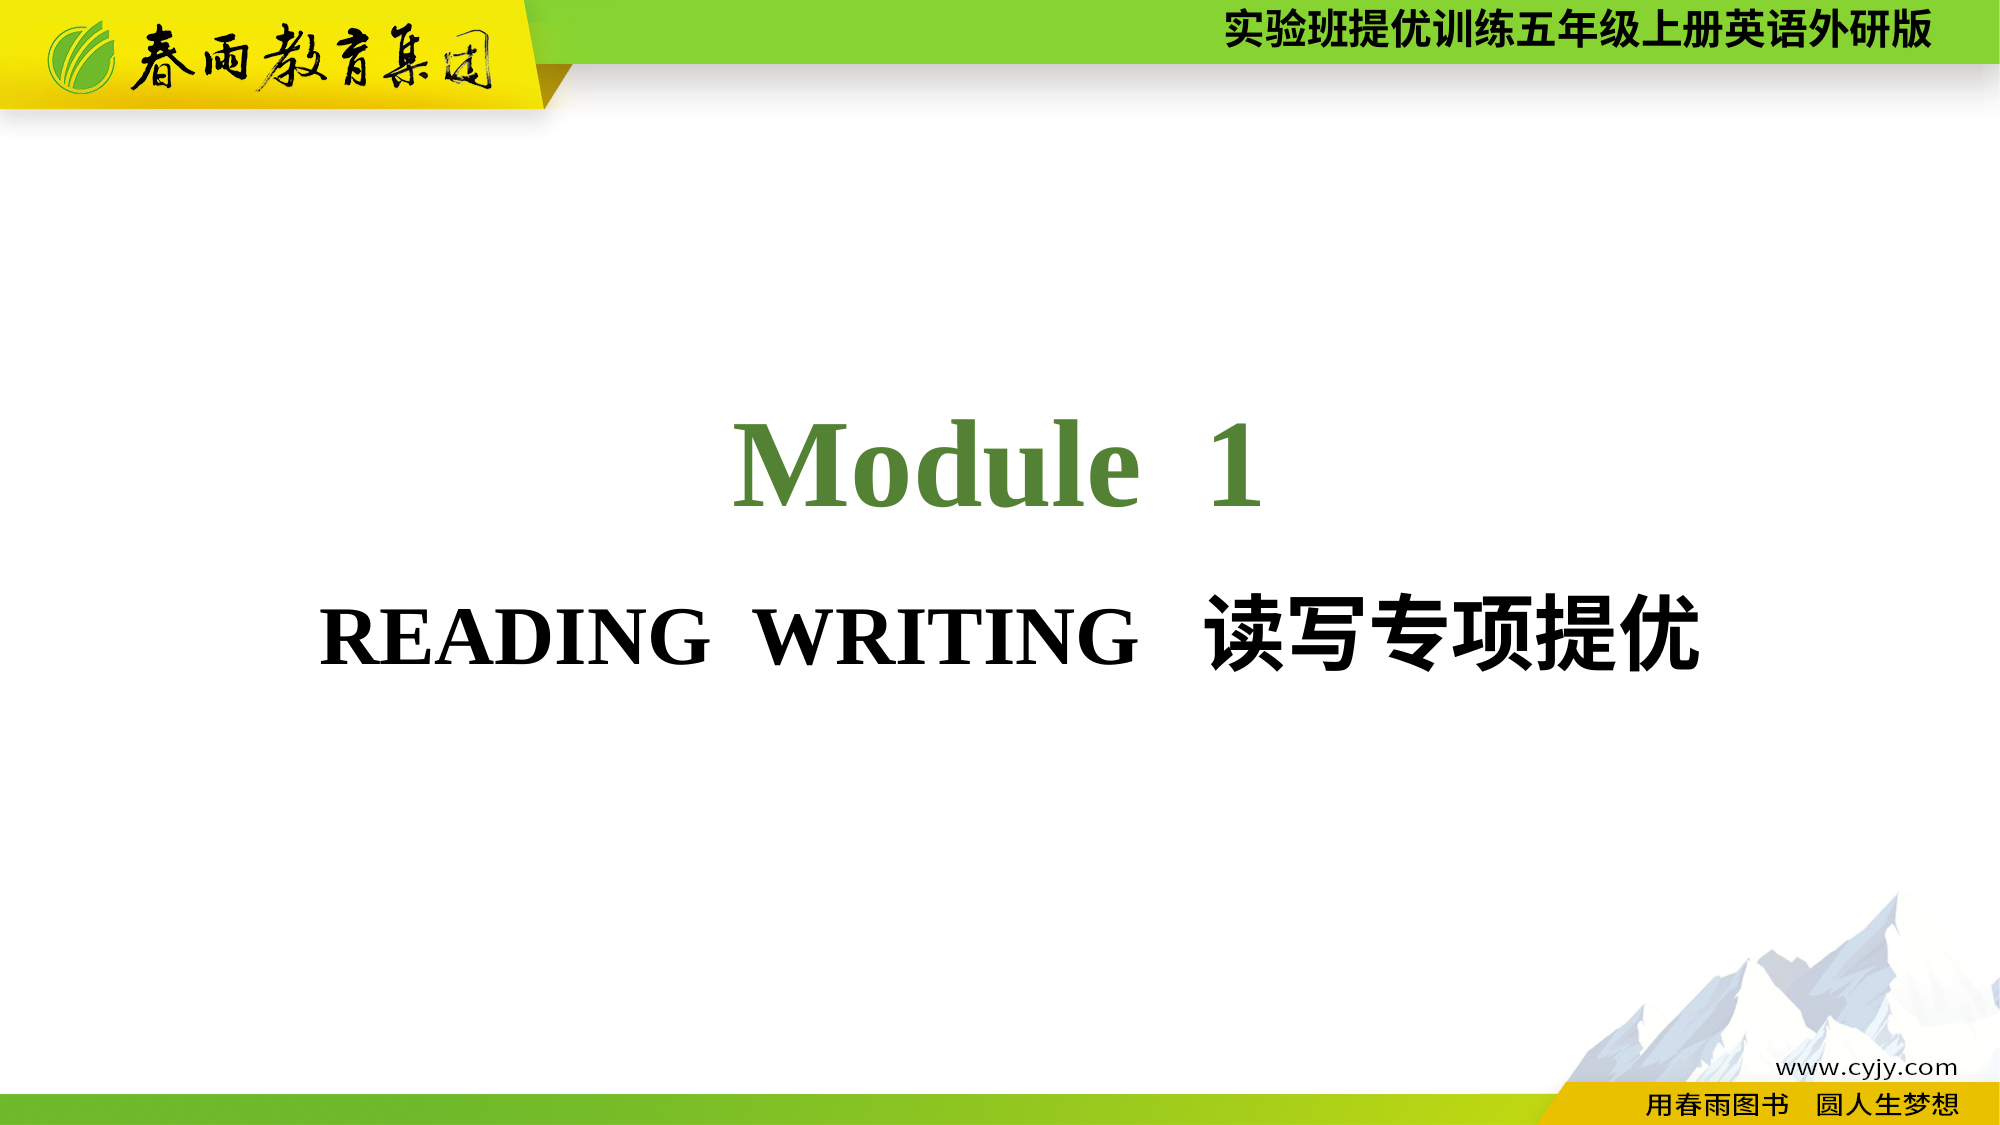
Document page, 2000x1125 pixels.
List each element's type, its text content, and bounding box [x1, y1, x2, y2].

picture [0, 0, 2000, 298]
text_box Module 1 READING WRITING 读写专项提优 [0, 298, 2000, 689]
picture [0, 689, 2000, 1125]
